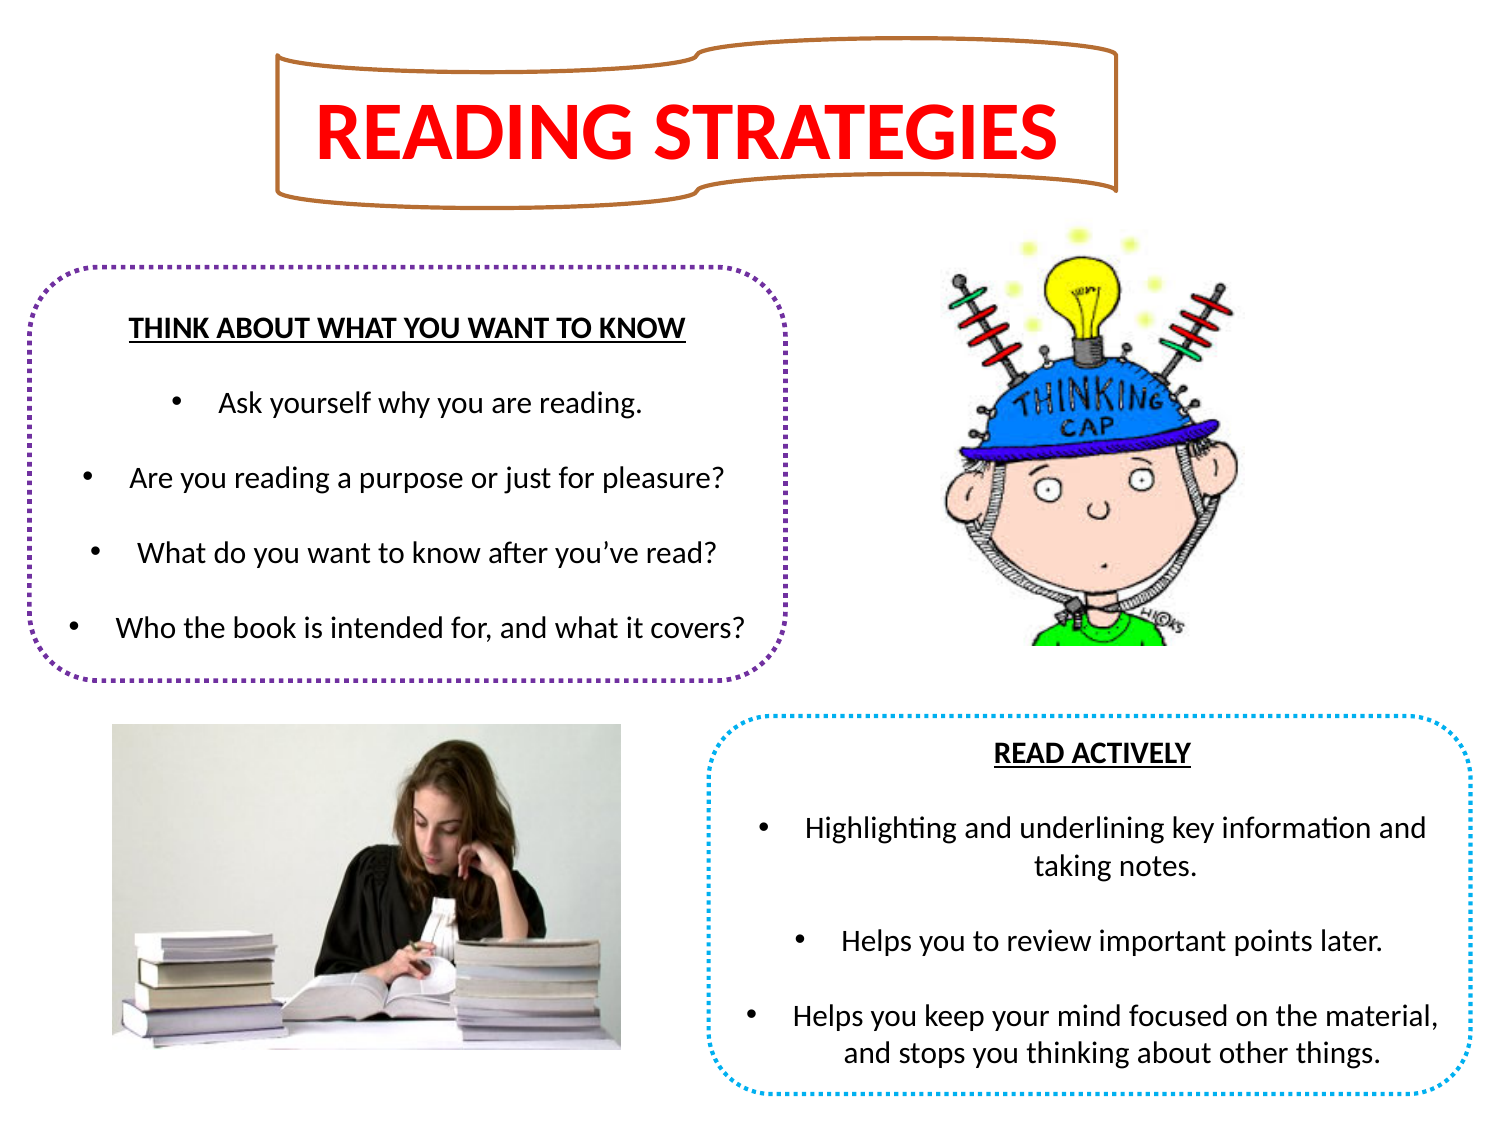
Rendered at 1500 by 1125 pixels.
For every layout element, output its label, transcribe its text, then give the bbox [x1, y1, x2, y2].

text_box READING STRATEGIES [739, 177, 1074, 184]
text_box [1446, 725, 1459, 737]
text_box [27, 265, 788, 683]
text_box [706, 713, 1473, 1097]
text_box [275, 36, 1119, 211]
picture [926, 216, 1245, 646]
text_box THINK ABOUT WHAT YOU WANT TO KNOW Ask yourself why you are reading. Are you reading a purpose or just for pleasure? What do you want to know after you’ve read? Who the book is intended for, and what it covers? [53, 665, 762, 690]
picture [111, 724, 621, 1050]
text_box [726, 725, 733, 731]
